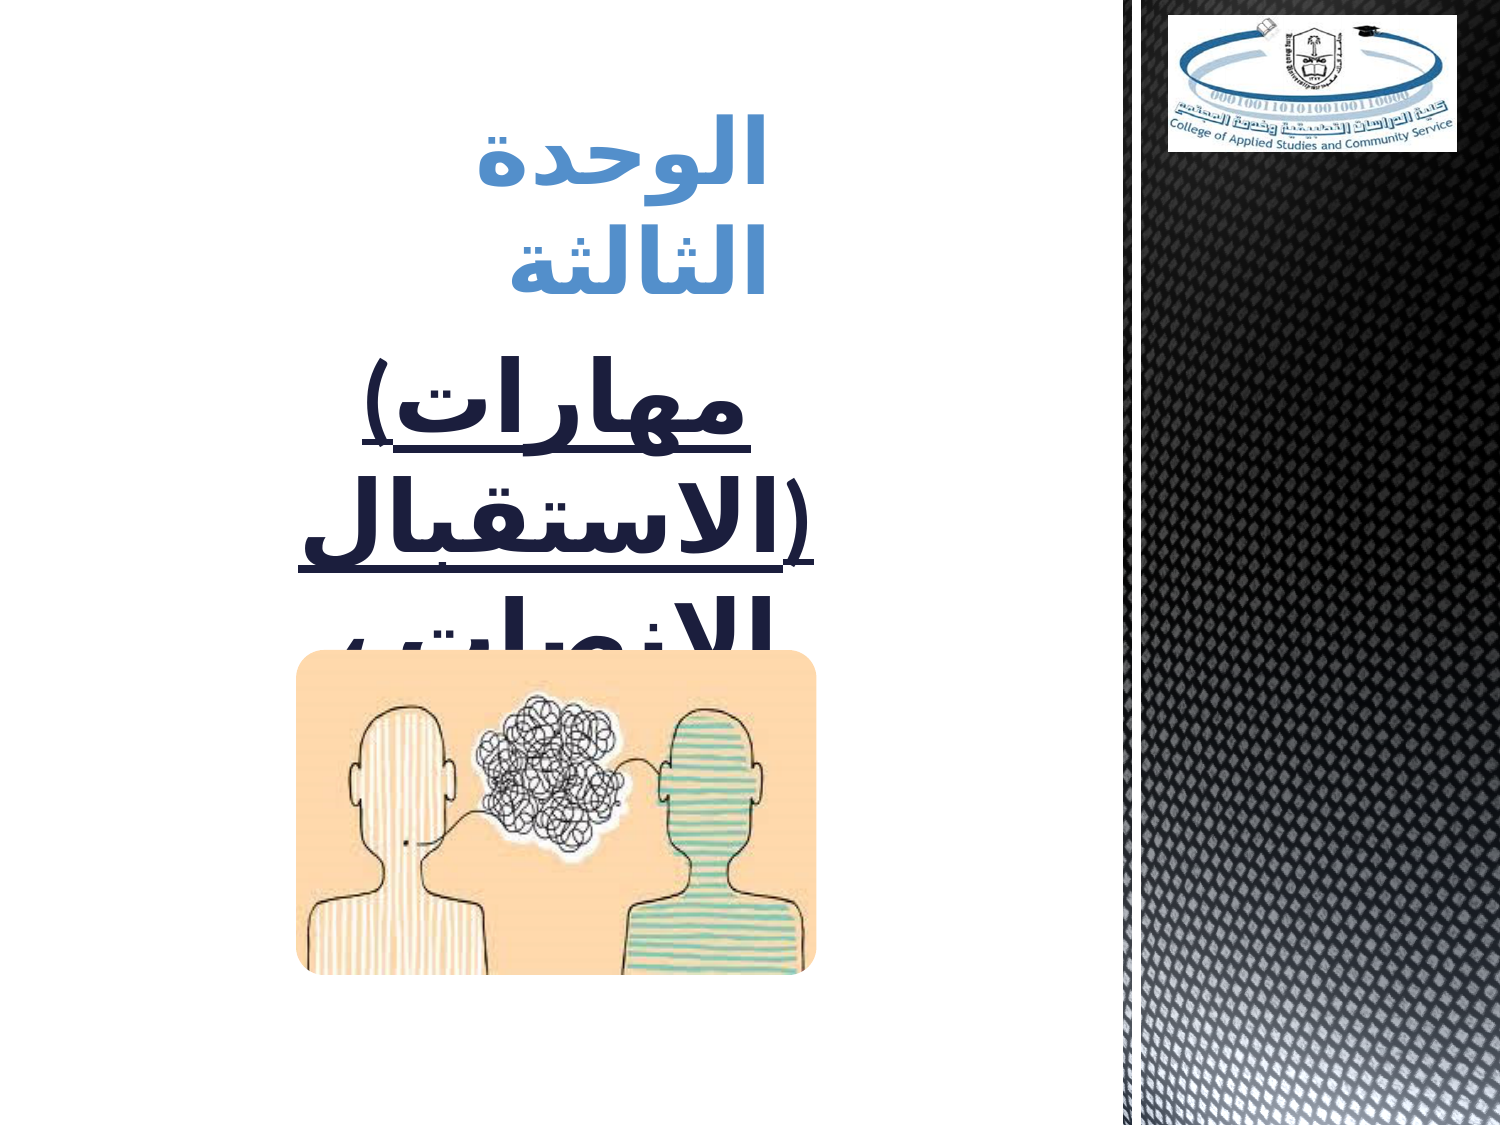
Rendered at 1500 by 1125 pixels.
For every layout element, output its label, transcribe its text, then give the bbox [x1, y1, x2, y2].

picture [295, 649, 817, 976]
title الوحدة الثالثة [200, 219, 788, 320]
text_box (مهارات الاستقبال) الانصات ، القراءة [200, 324, 913, 820]
picture [1123, 0, 1500, 1125]
